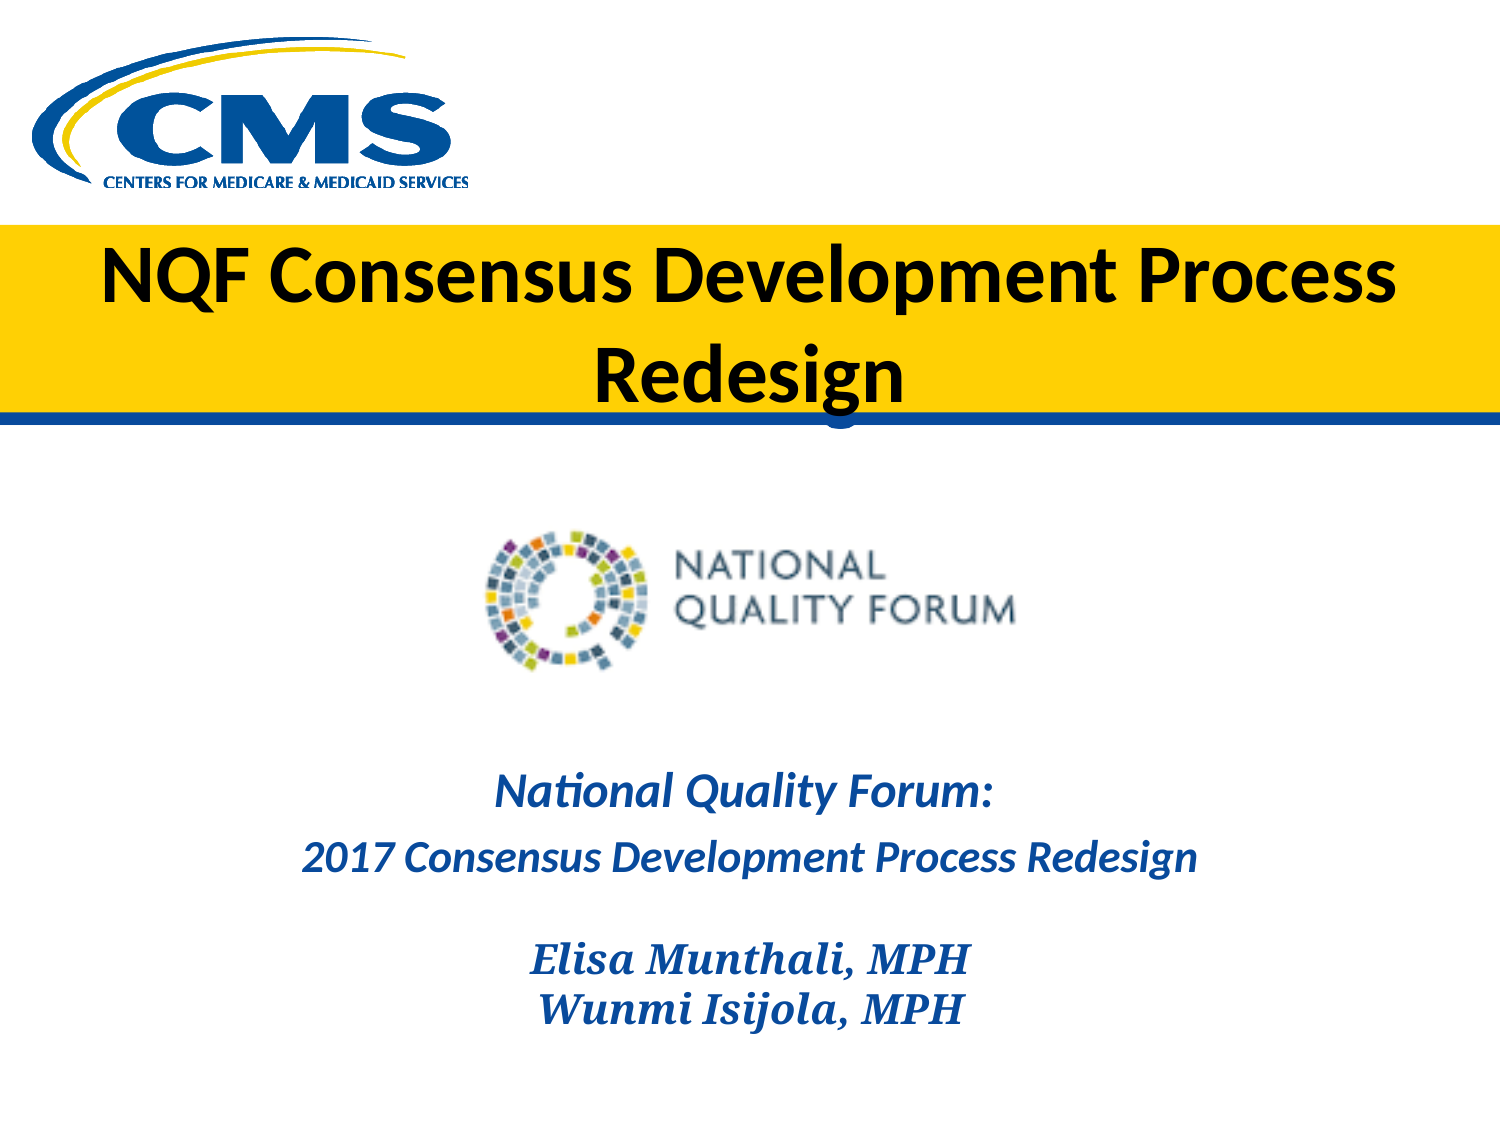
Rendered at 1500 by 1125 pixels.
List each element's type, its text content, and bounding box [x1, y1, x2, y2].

text_box Elisa Munthali, MPH Wunmi Isijola, MPH [439, 889, 1060, 1075]
text_box National Quality Forum: 2017 Consensus Development Process Redesign [218, 749, 1282, 889]
picture [32, 37, 468, 188]
picture [452, 437, 1048, 763]
title NQF Consensus Development Process Redesign [0, 224, 1500, 413]
